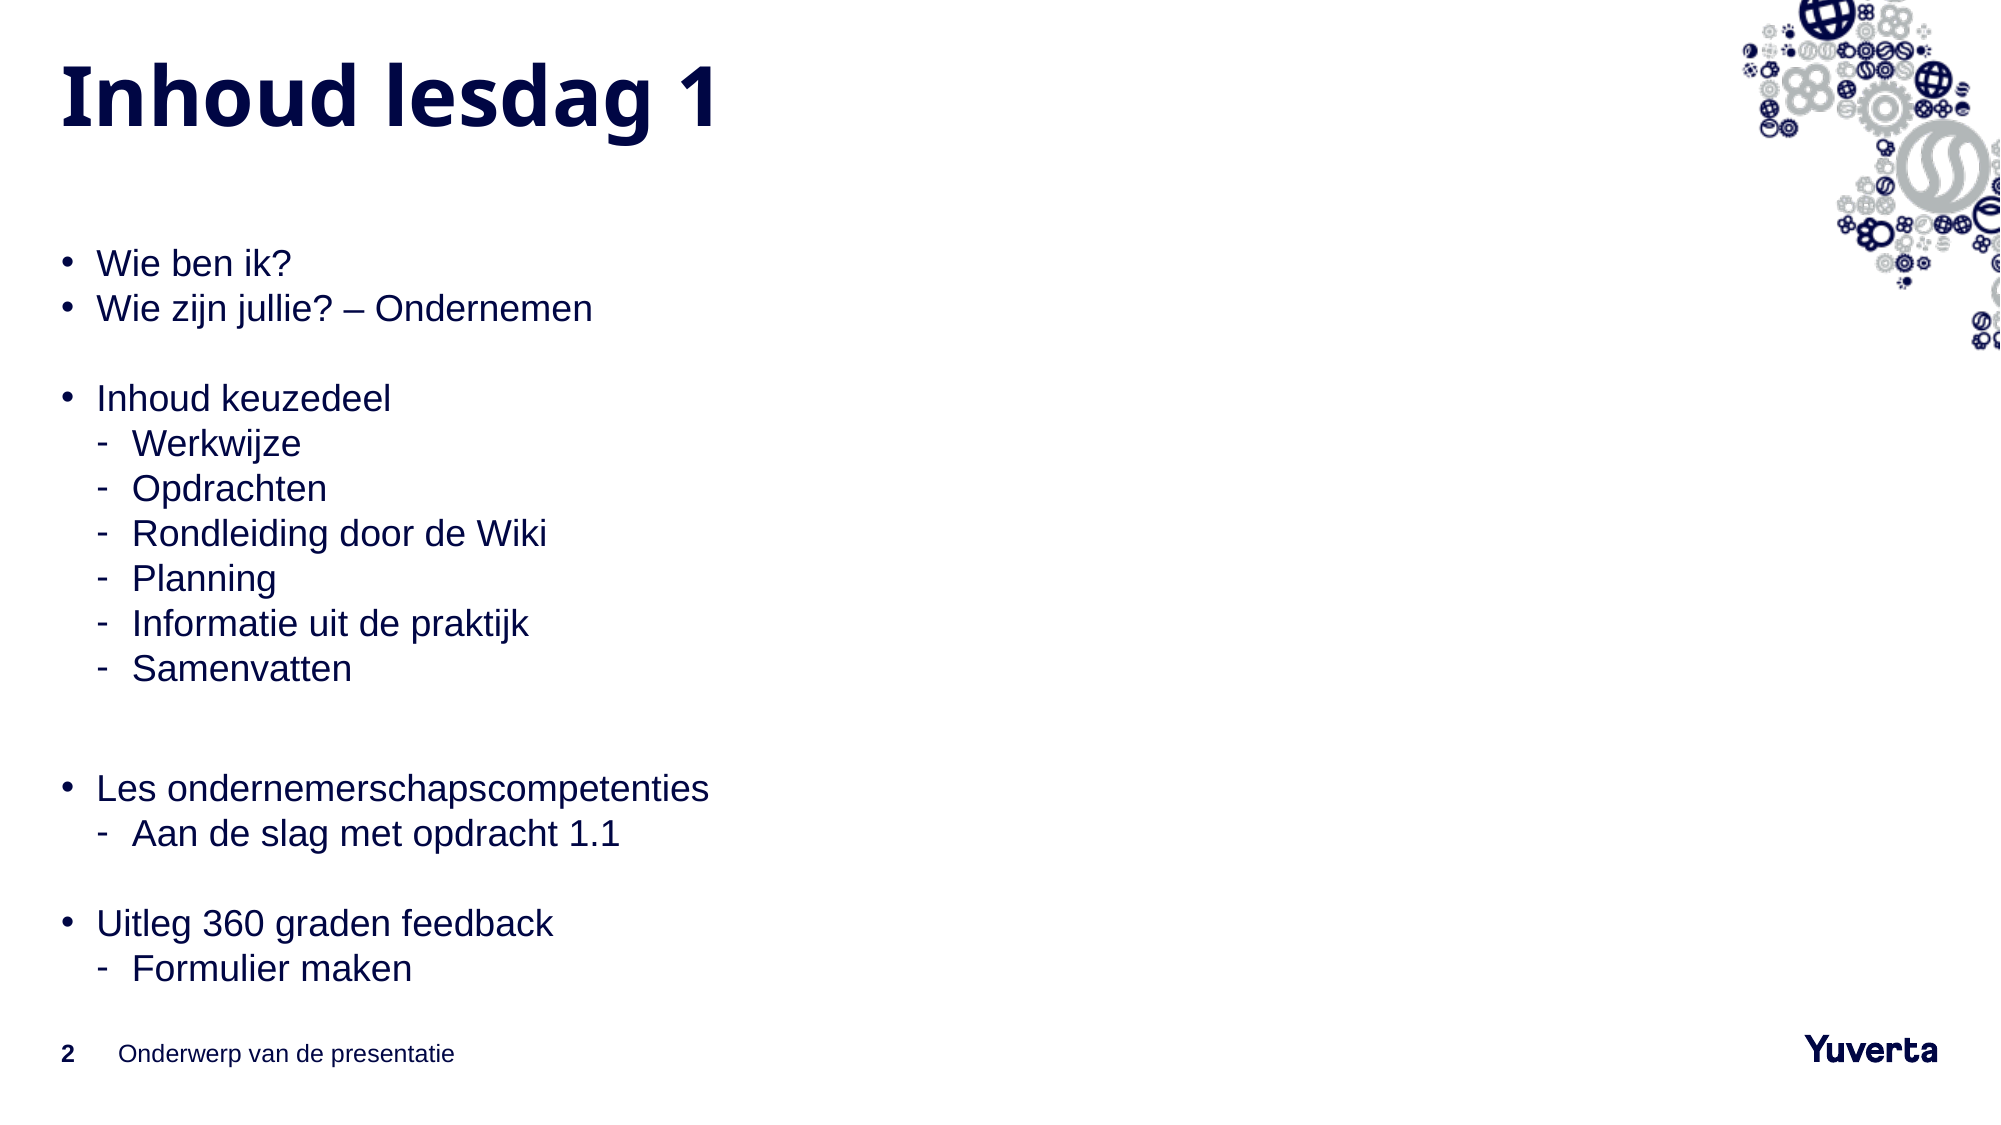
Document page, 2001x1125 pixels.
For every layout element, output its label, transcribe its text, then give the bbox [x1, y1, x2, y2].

list Wie ben ik? Wie zijn jullie? – Ondernemen Inhoud keuzedeel Werkwijze Opdrachten Rondleiding door de Wiki Planning Informatie uit de praktijk Samenvatten Les ondernemerschapscompetenties Aan de slag met opdracht 1.1 Uitleg 360 graden feedback Formulier maken [60, 239, 1940, 965]
title Inhoud lesdag 1 [60, 48, 1720, 239]
picture [0, 0, 2000, 1125]
slide_number 2 [60, 1037, 113, 1073]
footer Onderwerp van de presentatie [118, 1037, 987, 1073]
